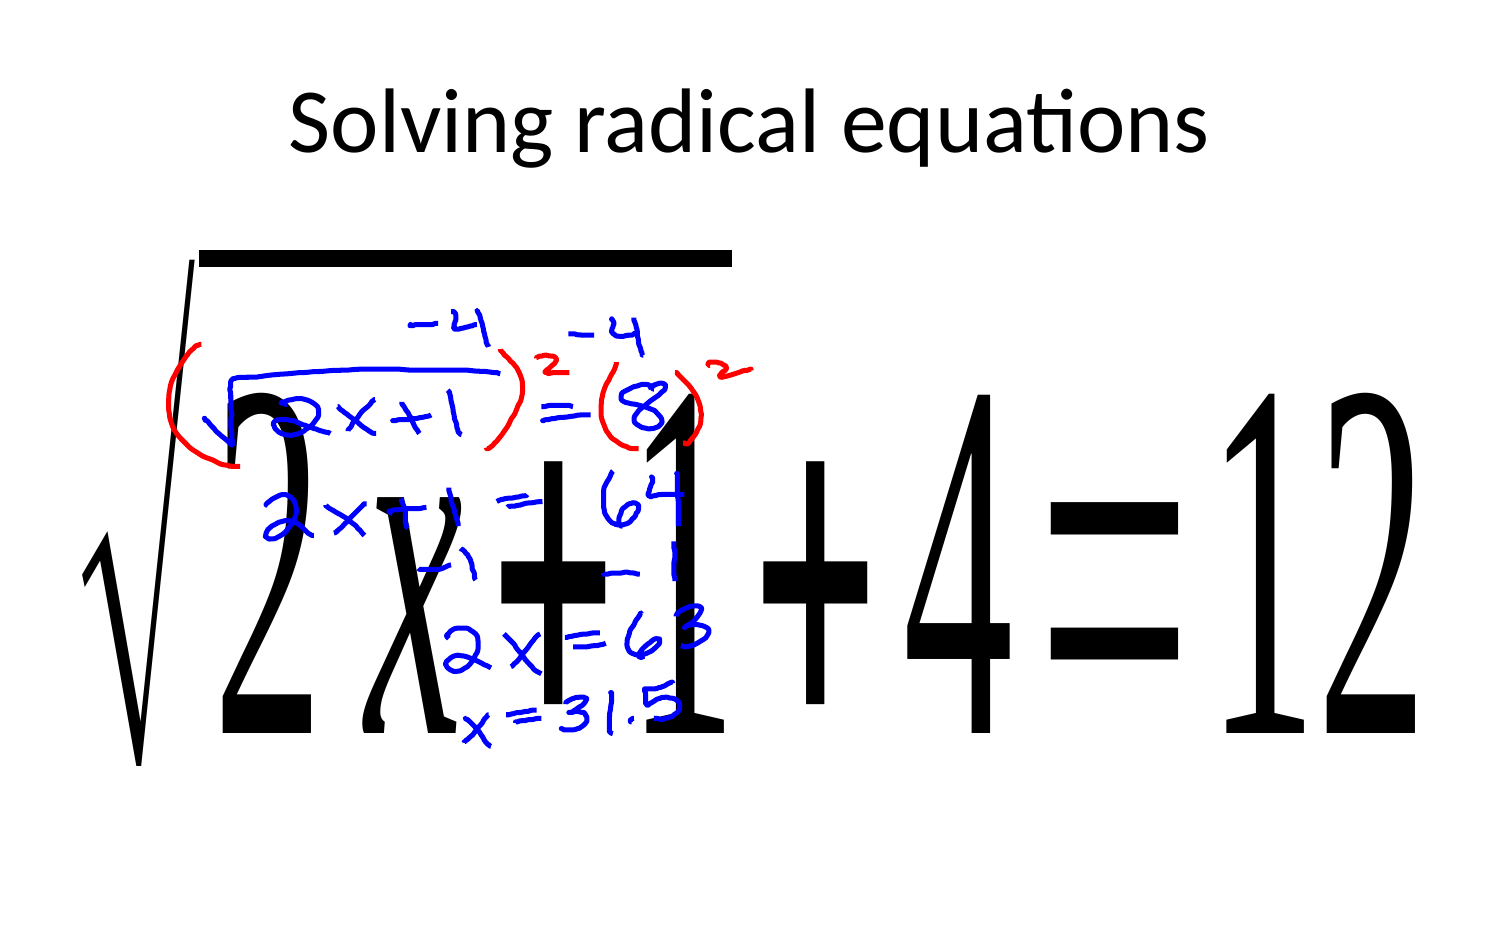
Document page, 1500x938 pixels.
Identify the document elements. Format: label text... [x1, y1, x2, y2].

text_box [225, 368, 497, 440]
text_box [167, 343, 241, 468]
text_box [347, 398, 375, 432]
text_box [409, 322, 439, 327]
text_box [337, 405, 355, 420]
text_box [401, 401, 412, 418]
text_box [272, 397, 331, 437]
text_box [265, 470, 710, 747]
text_box [633, 317, 644, 356]
text_box [600, 362, 639, 450]
text_box [541, 414, 591, 422]
text_box [451, 310, 477, 330]
text_box [485, 349, 524, 450]
text_box [624, 382, 667, 430]
text_box [476, 309, 490, 348]
text_box [447, 389, 462, 436]
title Solving radical equations [75, 37, 1425, 194]
text_box [391, 414, 432, 422]
text_box [675, 371, 703, 445]
text_box [541, 404, 574, 408]
text_box [535, 354, 570, 375]
text_box [356, 420, 377, 435]
text_box [610, 318, 636, 338]
text_box [707, 361, 752, 379]
